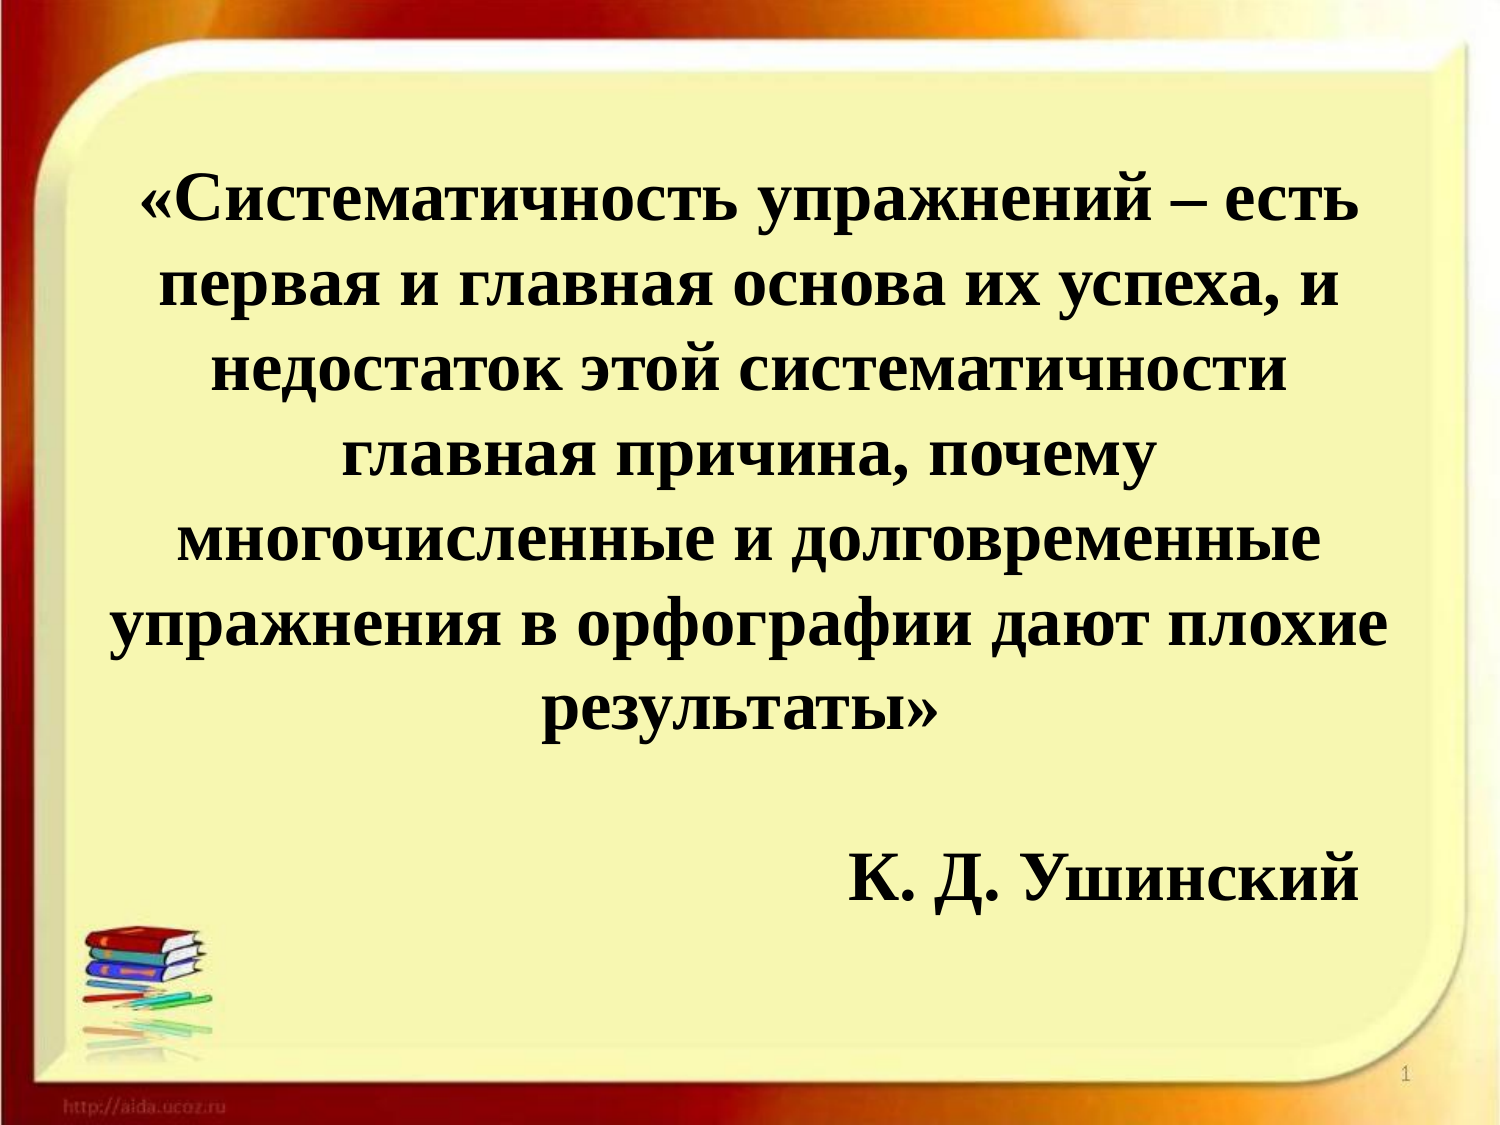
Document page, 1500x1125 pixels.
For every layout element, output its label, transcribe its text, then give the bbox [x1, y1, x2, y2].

picture [0, 0, 1500, 1125]
title «Систематичность упражнений – есть первая и главная основа их успеха, и недостаток этой систематичности главная причина, почему многочисленные и долговременные упражнения в орфографии дают плохие результаты» К. Д. Ушинский [74, 44, 1426, 1019]
